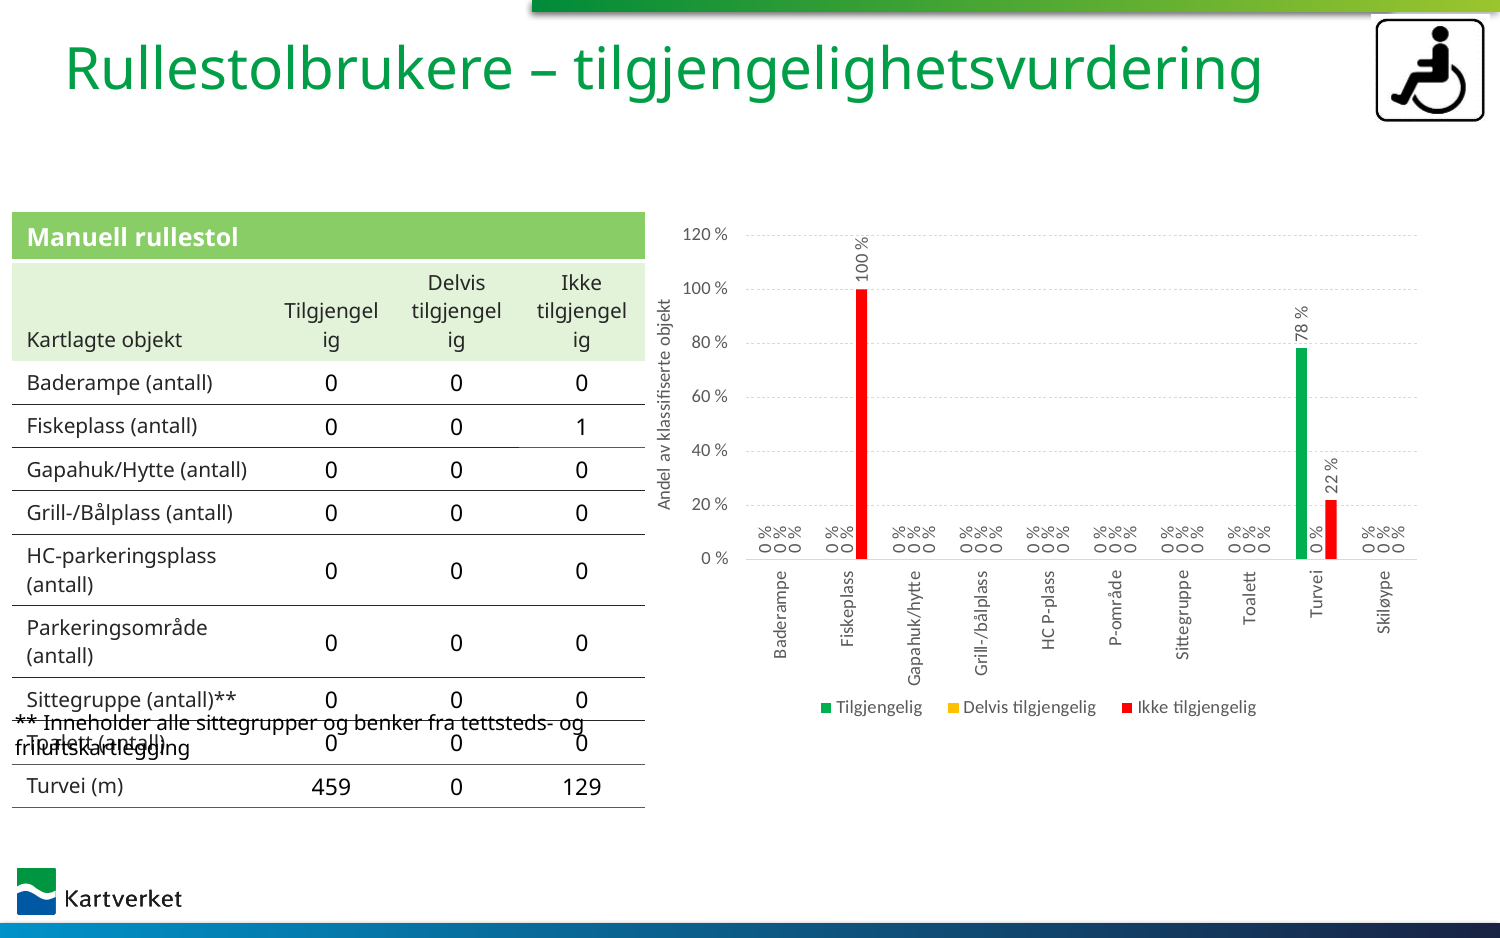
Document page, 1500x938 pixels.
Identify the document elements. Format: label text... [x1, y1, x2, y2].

table_cell Kartlagte objekt [12, 263, 269, 361]
table_cell 0 [519, 491, 638, 534]
table_cell 0 [394, 448, 519, 490]
table_cell 1 [519, 405, 638, 447]
table_cell 0 [269, 448, 394, 490]
table_cell 129 [519, 768, 645, 807]
table_cell Baderampe (antall) [12, 361, 269, 404]
table_cell 0 [269, 405, 394, 447]
table_cell 459 [269, 768, 394, 807]
table_cell Gapahuk/Hytte (antall) [12, 448, 269, 490]
text_box Rullestolbrukere – tilgjengelighetsvurdering [49, 12, 1372, 109]
table_cell 0 [519, 606, 638, 677]
table_cell 0 [269, 678, 394, 702]
table_cell Grill-/Bålplass (antall) [12, 491, 269, 534]
table_cell Sittegruppe (antall)** [12, 678, 269, 702]
table_cell 0 [519, 361, 638, 404]
table_cell 0 [394, 678, 519, 702]
table_cell 0 [519, 448, 638, 490]
table_cell 0 [394, 361, 519, 404]
table_cell 0 [269, 361, 394, 404]
table_cell 0 [519, 535, 638, 605]
table_cell Delvis tilgjengelig [394, 263, 519, 361]
table_cell Parkeringsområde (antall) [12, 606, 269, 677]
table_header Manuell rullestol [12, 212, 645, 259]
picture [643, 218, 1427, 728]
text_box ** Inneholder alle sittegrupper og benker fra tettsteds- og friluftskartlegging [0, 702, 745, 768]
table_cell 0 [519, 678, 638, 702]
table_cell 0 [394, 535, 519, 605]
table_cell 0 [269, 606, 394, 677]
table_cell 0 [394, 768, 519, 807]
table_cell 0 [269, 491, 394, 534]
table_cell 0 [269, 535, 394, 605]
table_cell 0 [394, 405, 519, 447]
table_cell 0 [394, 491, 519, 534]
table_cell Turvei (m) [12, 768, 269, 807]
table_cell Tilgjengelig [269, 263, 394, 361]
picture [1371, 13, 1491, 127]
table_cell 0 [394, 606, 519, 677]
table_cell Fiskeplass (antall) [12, 405, 269, 447]
table_cell HC-parkeringsplass (antall) [12, 535, 269, 605]
table_cell Ikke tilgjengelig [519, 263, 638, 361]
